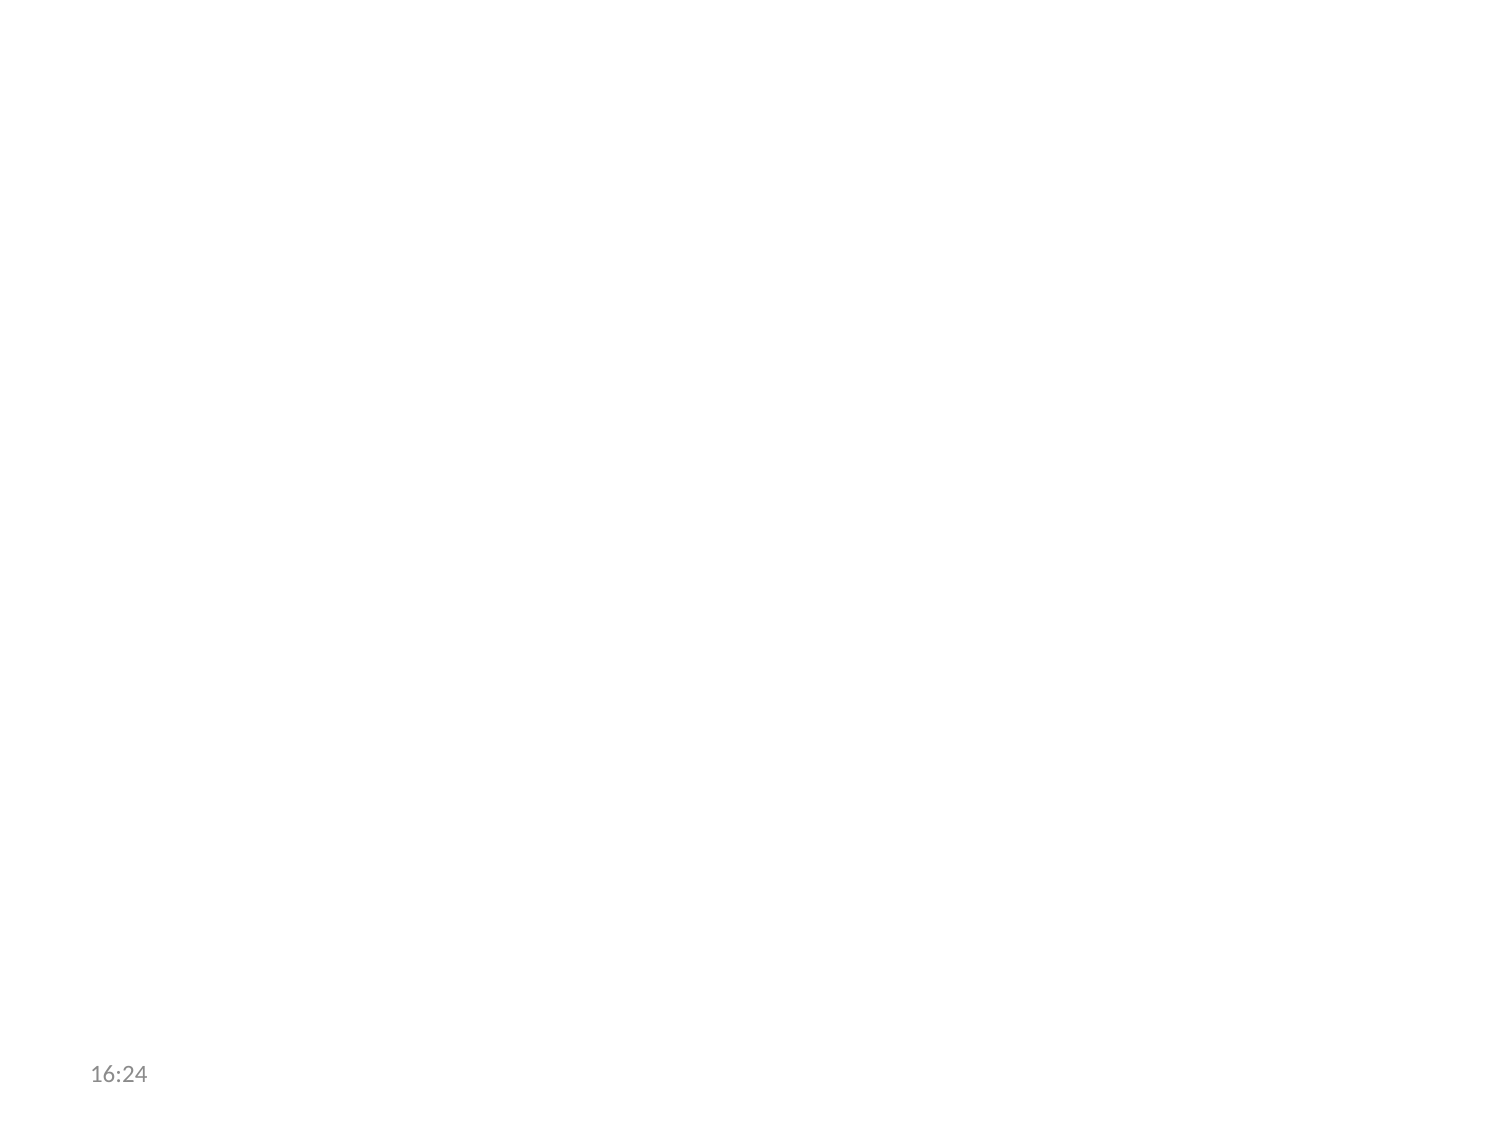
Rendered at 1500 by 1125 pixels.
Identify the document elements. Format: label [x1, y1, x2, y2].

slide_number [75, 1042, 425, 1103]
